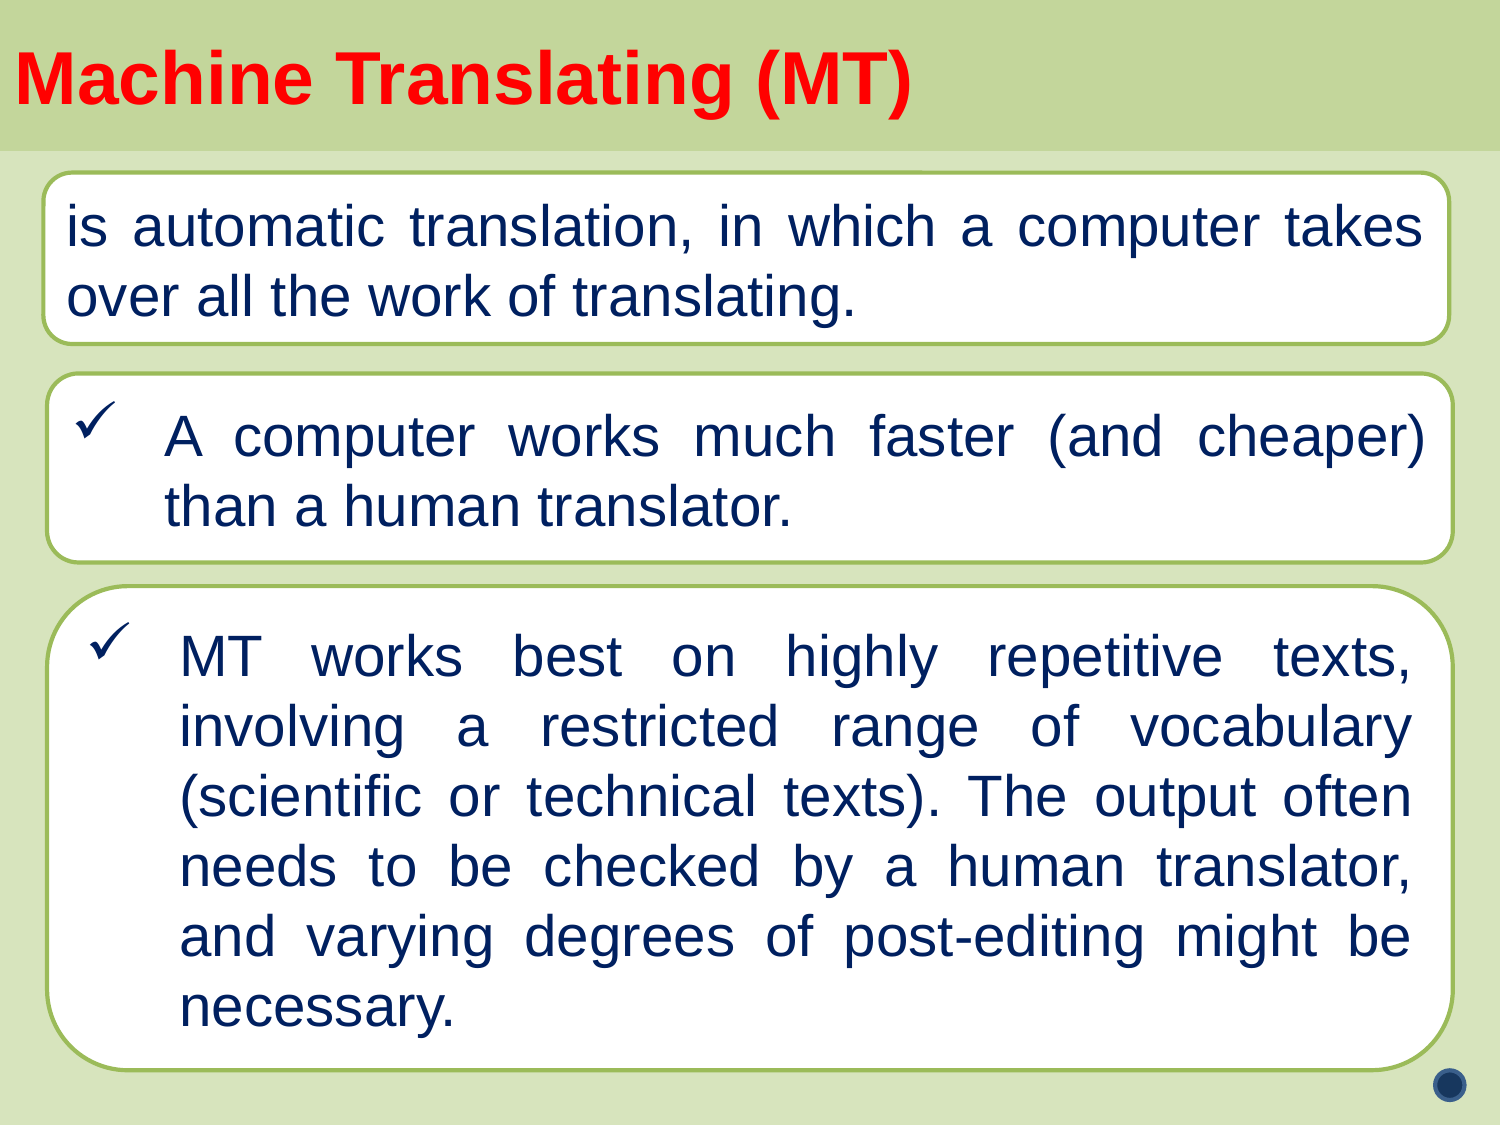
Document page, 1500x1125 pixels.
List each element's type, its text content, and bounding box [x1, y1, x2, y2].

text_box is automatic translation, in which a computer takes over all the work of translating. [41, 170, 1452, 347]
text_box [1433, 1068, 1467, 1103]
text_box A computer works much faster (and cheaper) than a human translator. [44, 371, 1455, 565]
text_box Machine Translating (MT) [0, 0, 1500, 151]
text_box MT works best on highly repetitive texts, involving a restricted range of vocabulary (scientific or technical texts). The output often needs to be checked by a human translator, and varying degrees of post-editing might be necessary. [44, 584, 1455, 1073]
